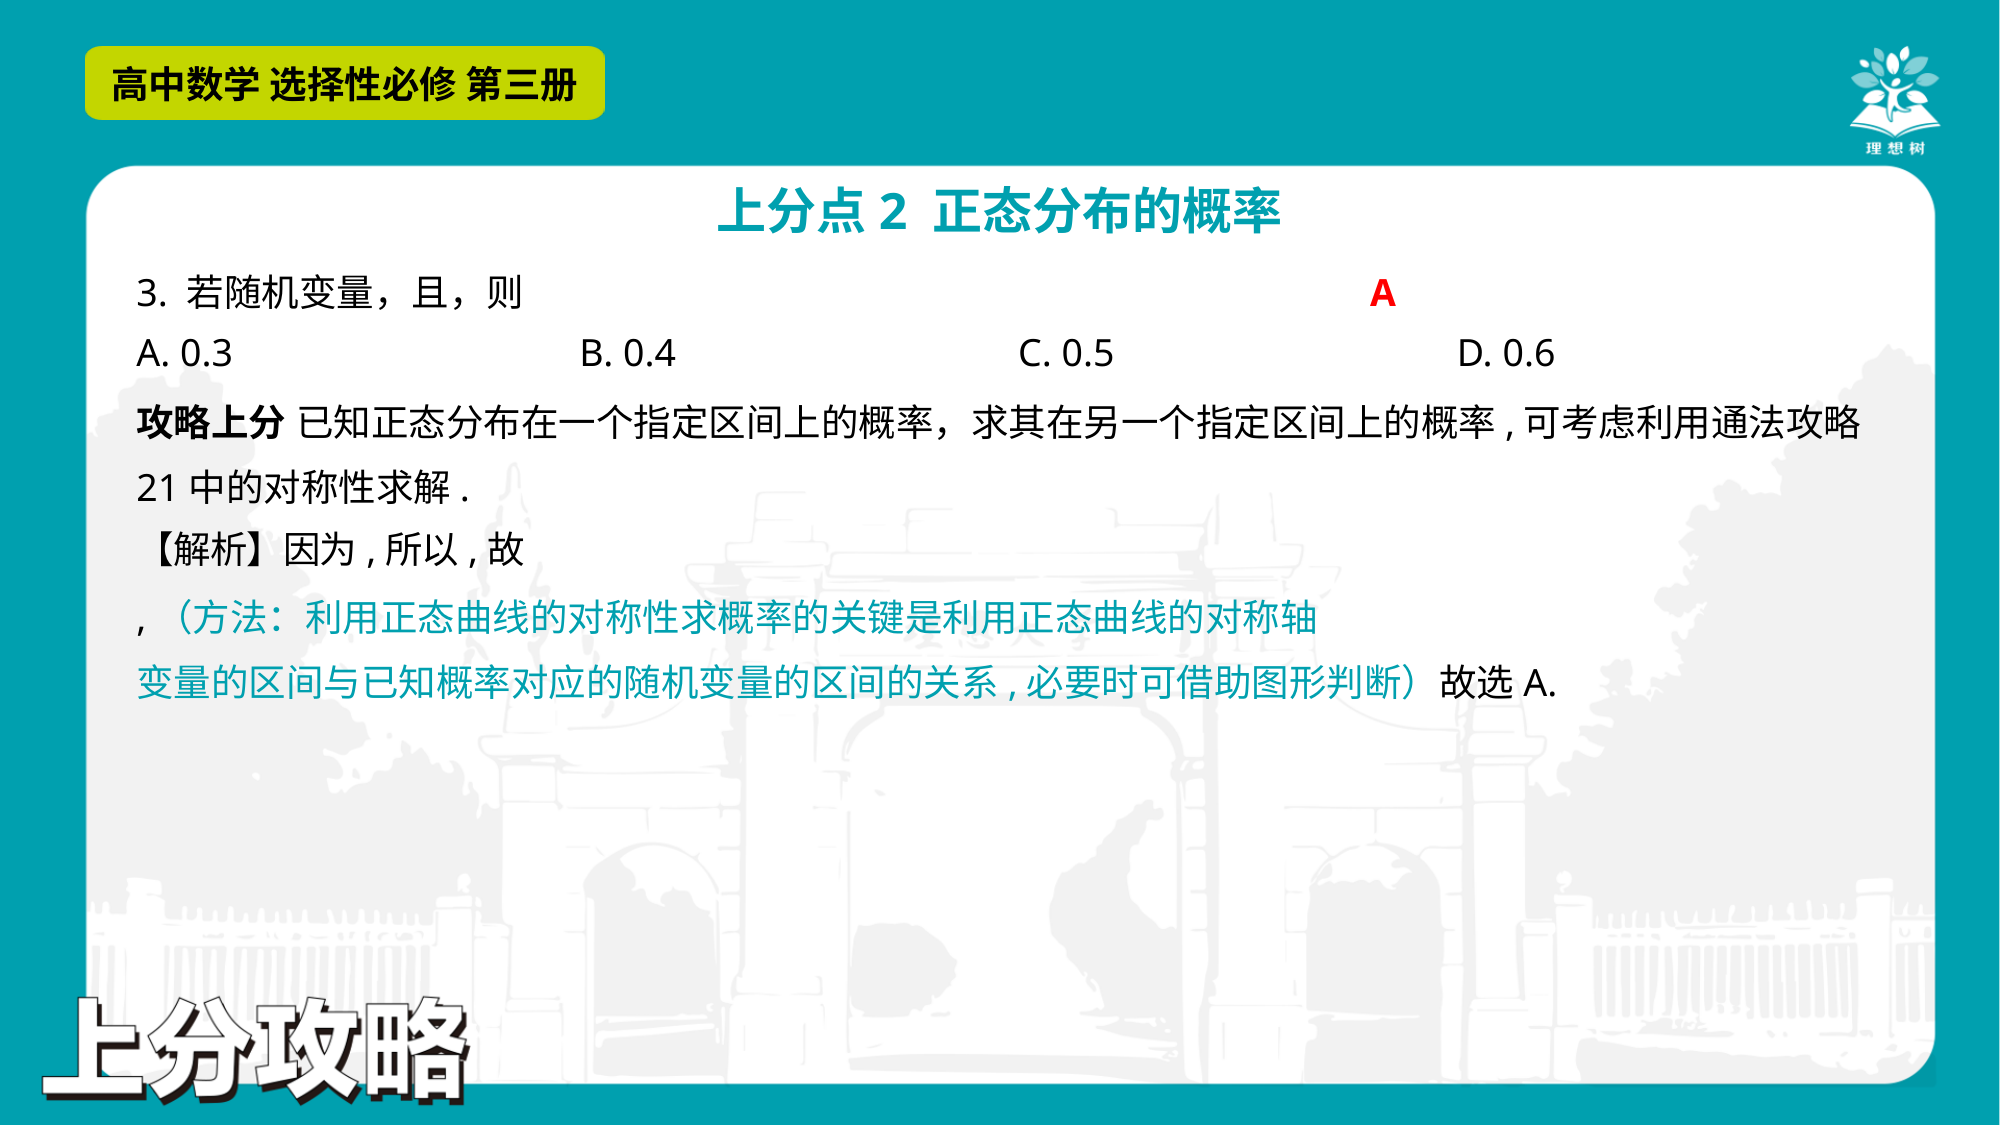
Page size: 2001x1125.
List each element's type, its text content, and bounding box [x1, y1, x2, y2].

text_box A [1355, 246, 1411, 307]
text_box 攻略上分 已知正态分布在一个指定区间上的概率，求其在另一个指定区间上的概率,可考虑利用通法攻略 21中的对称性求解. [136, 375, 1865, 502]
picture [0, 0, 2000, 1125]
text_box A. 0.3 B. 0.4 C. 0.5 D. 0.6 [136, 307, 1865, 367]
